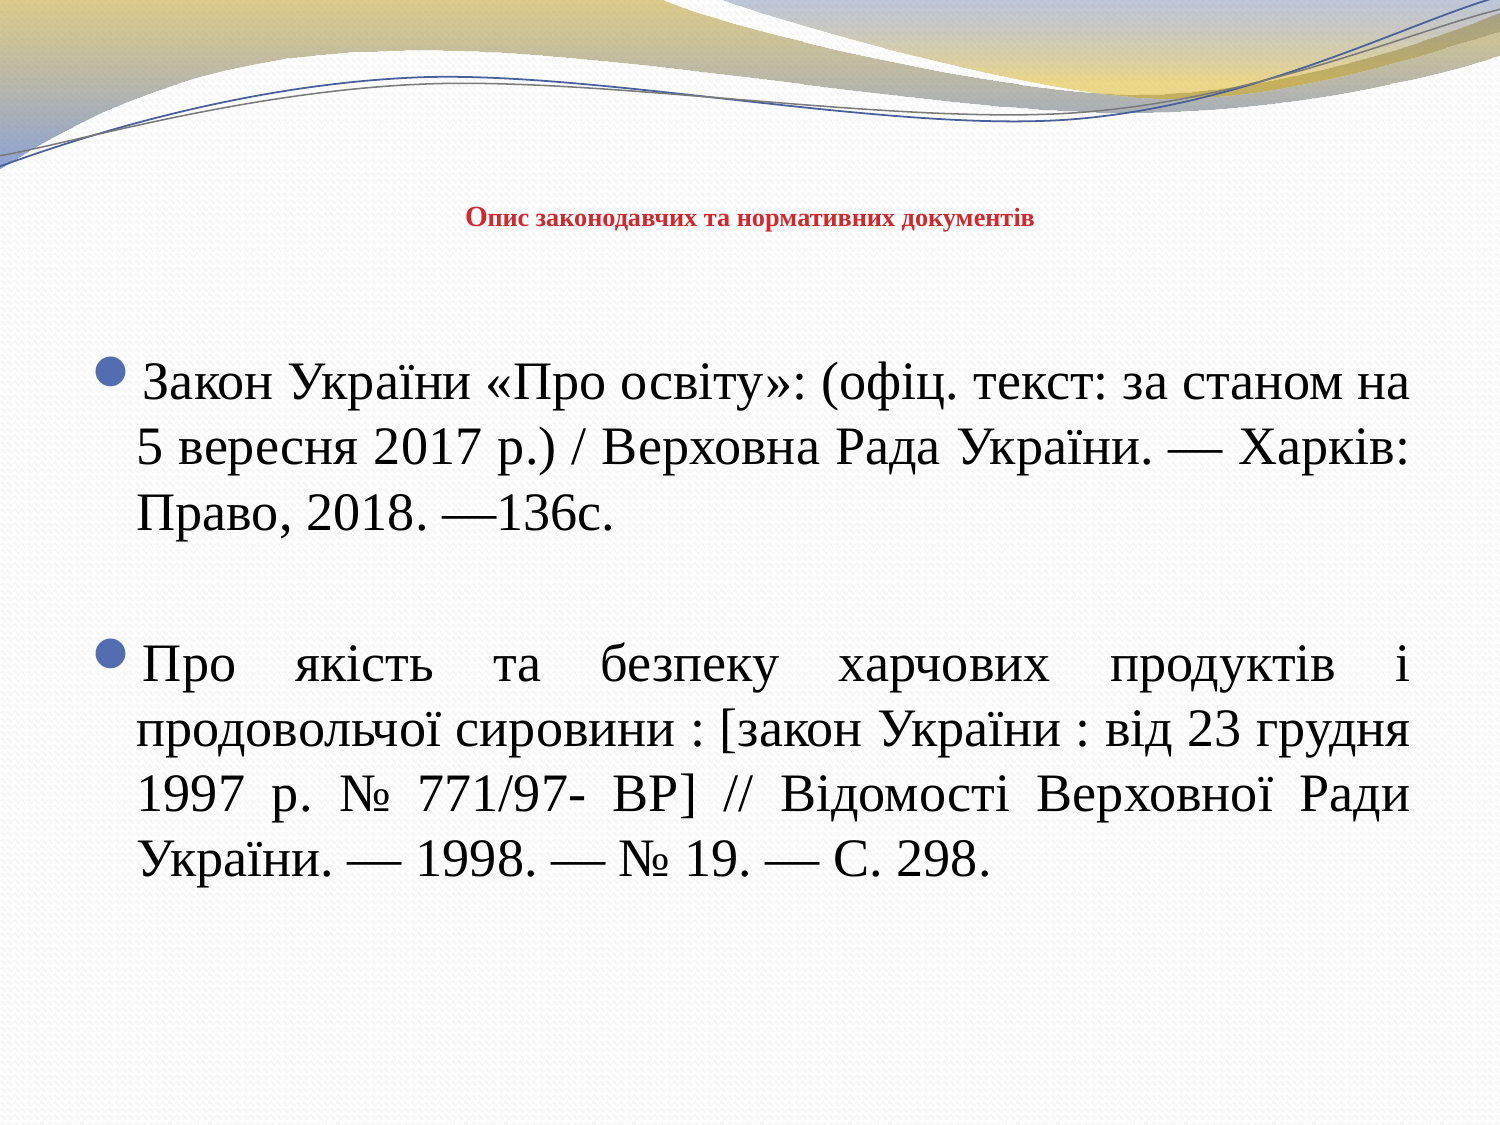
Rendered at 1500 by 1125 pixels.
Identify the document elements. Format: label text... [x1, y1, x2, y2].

title Опис законодавчих та нормативних документів [75, 115, 1425, 303]
list Закон України «Про освіту»: (офіц. текст: за станом на 5 вересня 2017 р.) / Верховна Рада України. — Харків: Право, 2018. —136с. Про якість та безпеку харчових продуктів і продовольчої сировини : [закон України : від 23 грудня 1997 р. № 771/97- ВР] // Відомості Верховної Ради України. — 1998. — № 19. — С. 298. [76, 338, 1427, 1059]
